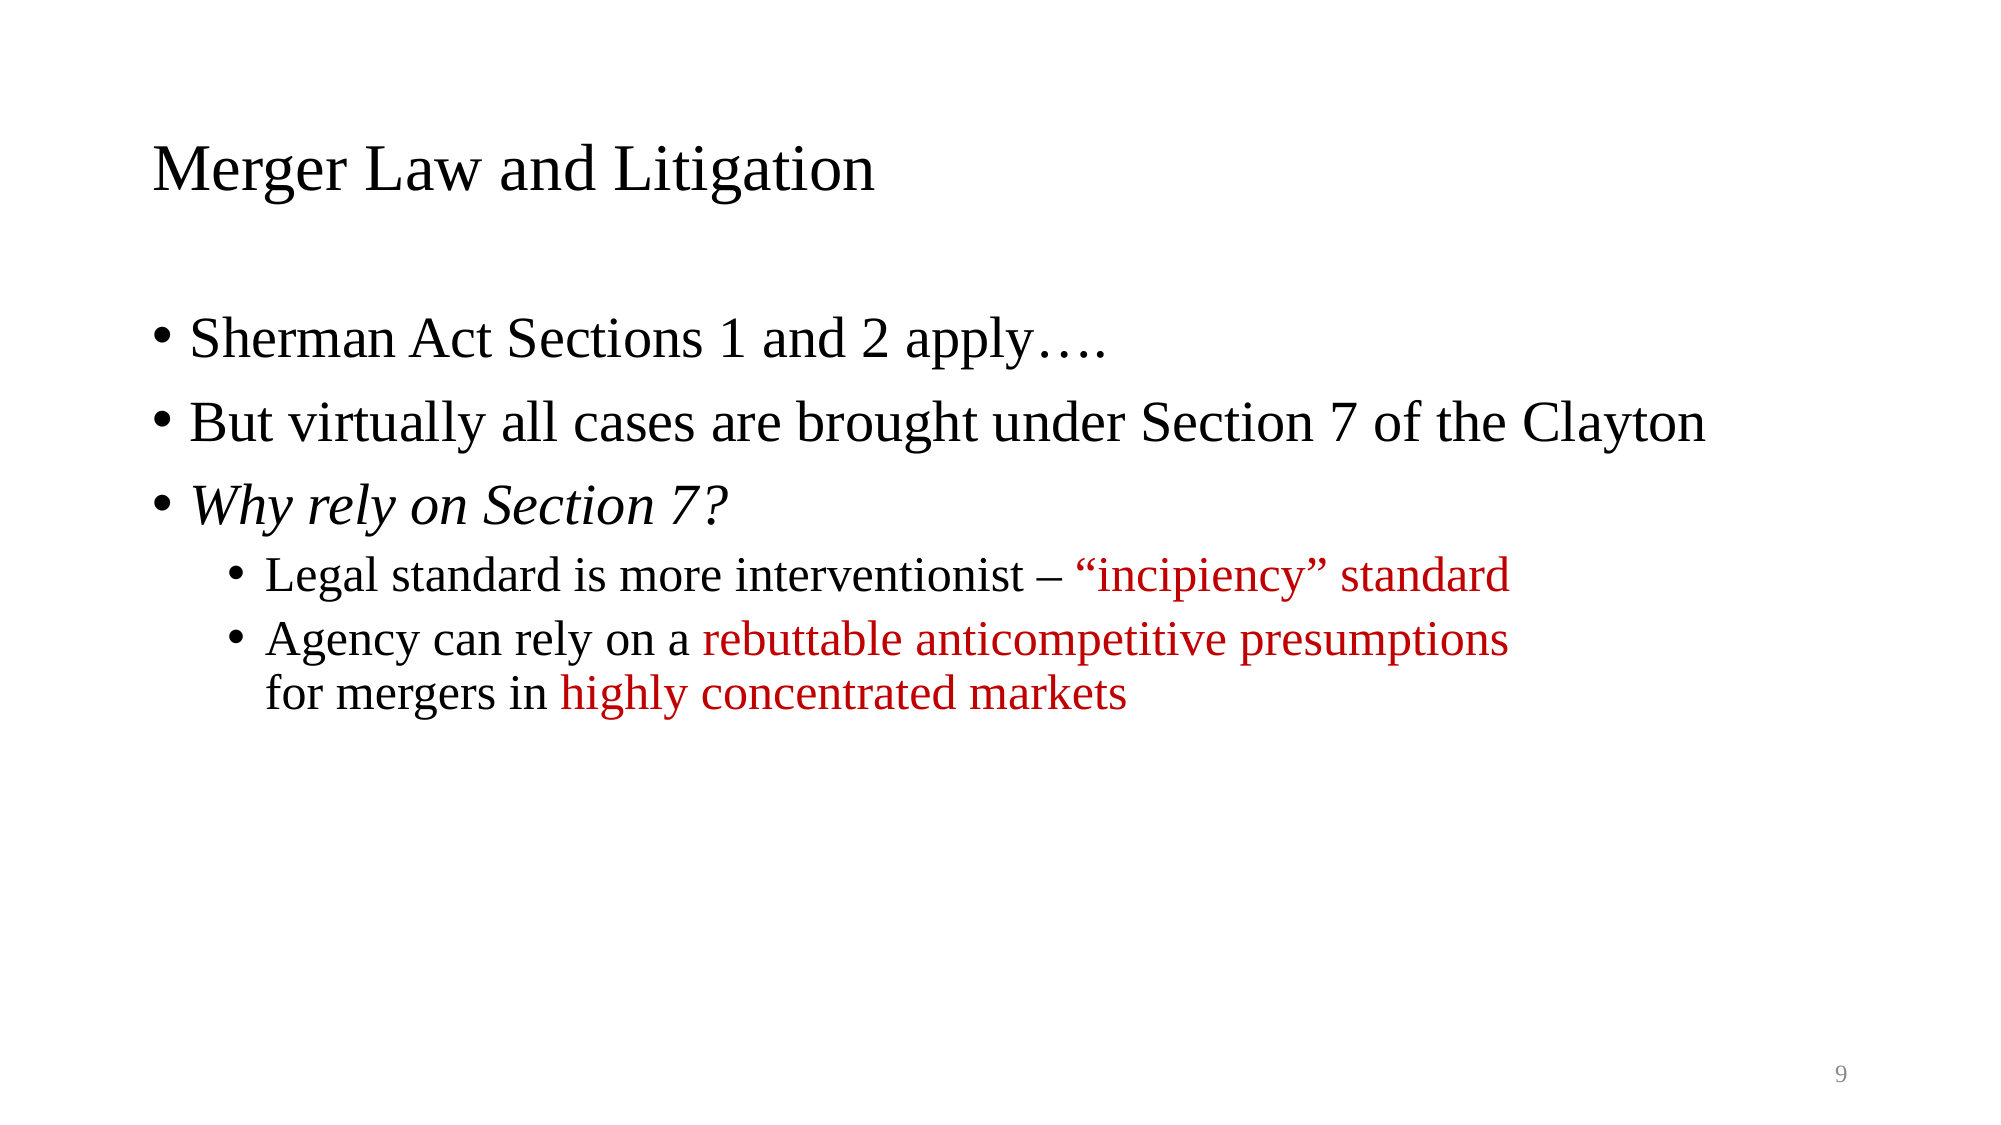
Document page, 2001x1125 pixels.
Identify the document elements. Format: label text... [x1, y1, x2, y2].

list Sherman Act Sections 1 and 2 apply…. But virtually all cases are brought under Section 7 of the Clayton Why rely on Section 7? Legal standard is more interventionist – “incipiency” standard Agency can rely on a rebuttable anticompetitive presumptions for mergers in highly concentrated markets [137, 299, 1863, 1014]
slide_number 9 [1412, 1042, 1863, 1103]
title Merger Law and Litigation [137, 59, 1863, 278]
